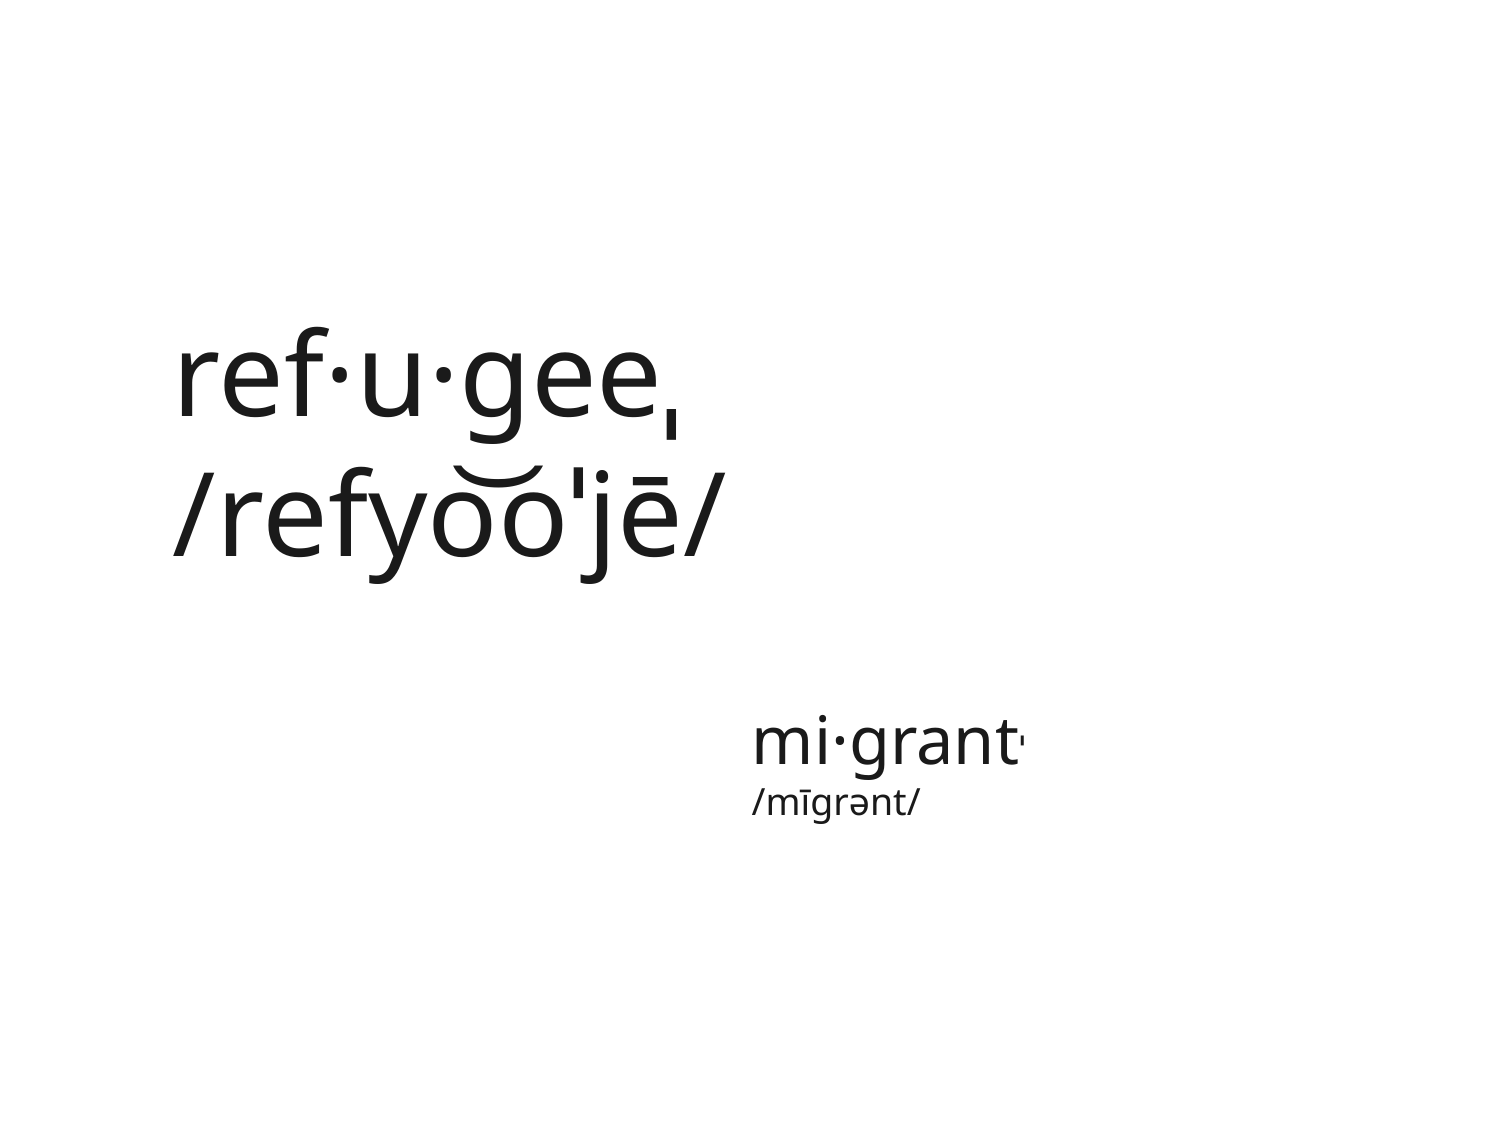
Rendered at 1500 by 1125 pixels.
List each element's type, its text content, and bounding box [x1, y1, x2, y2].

text_box ref·u·geeˌ /refyo͝oˈjē/ [158, 292, 887, 588]
text_box mi·grantˈ /mīɡrənt/ [736, 690, 1041, 831]
